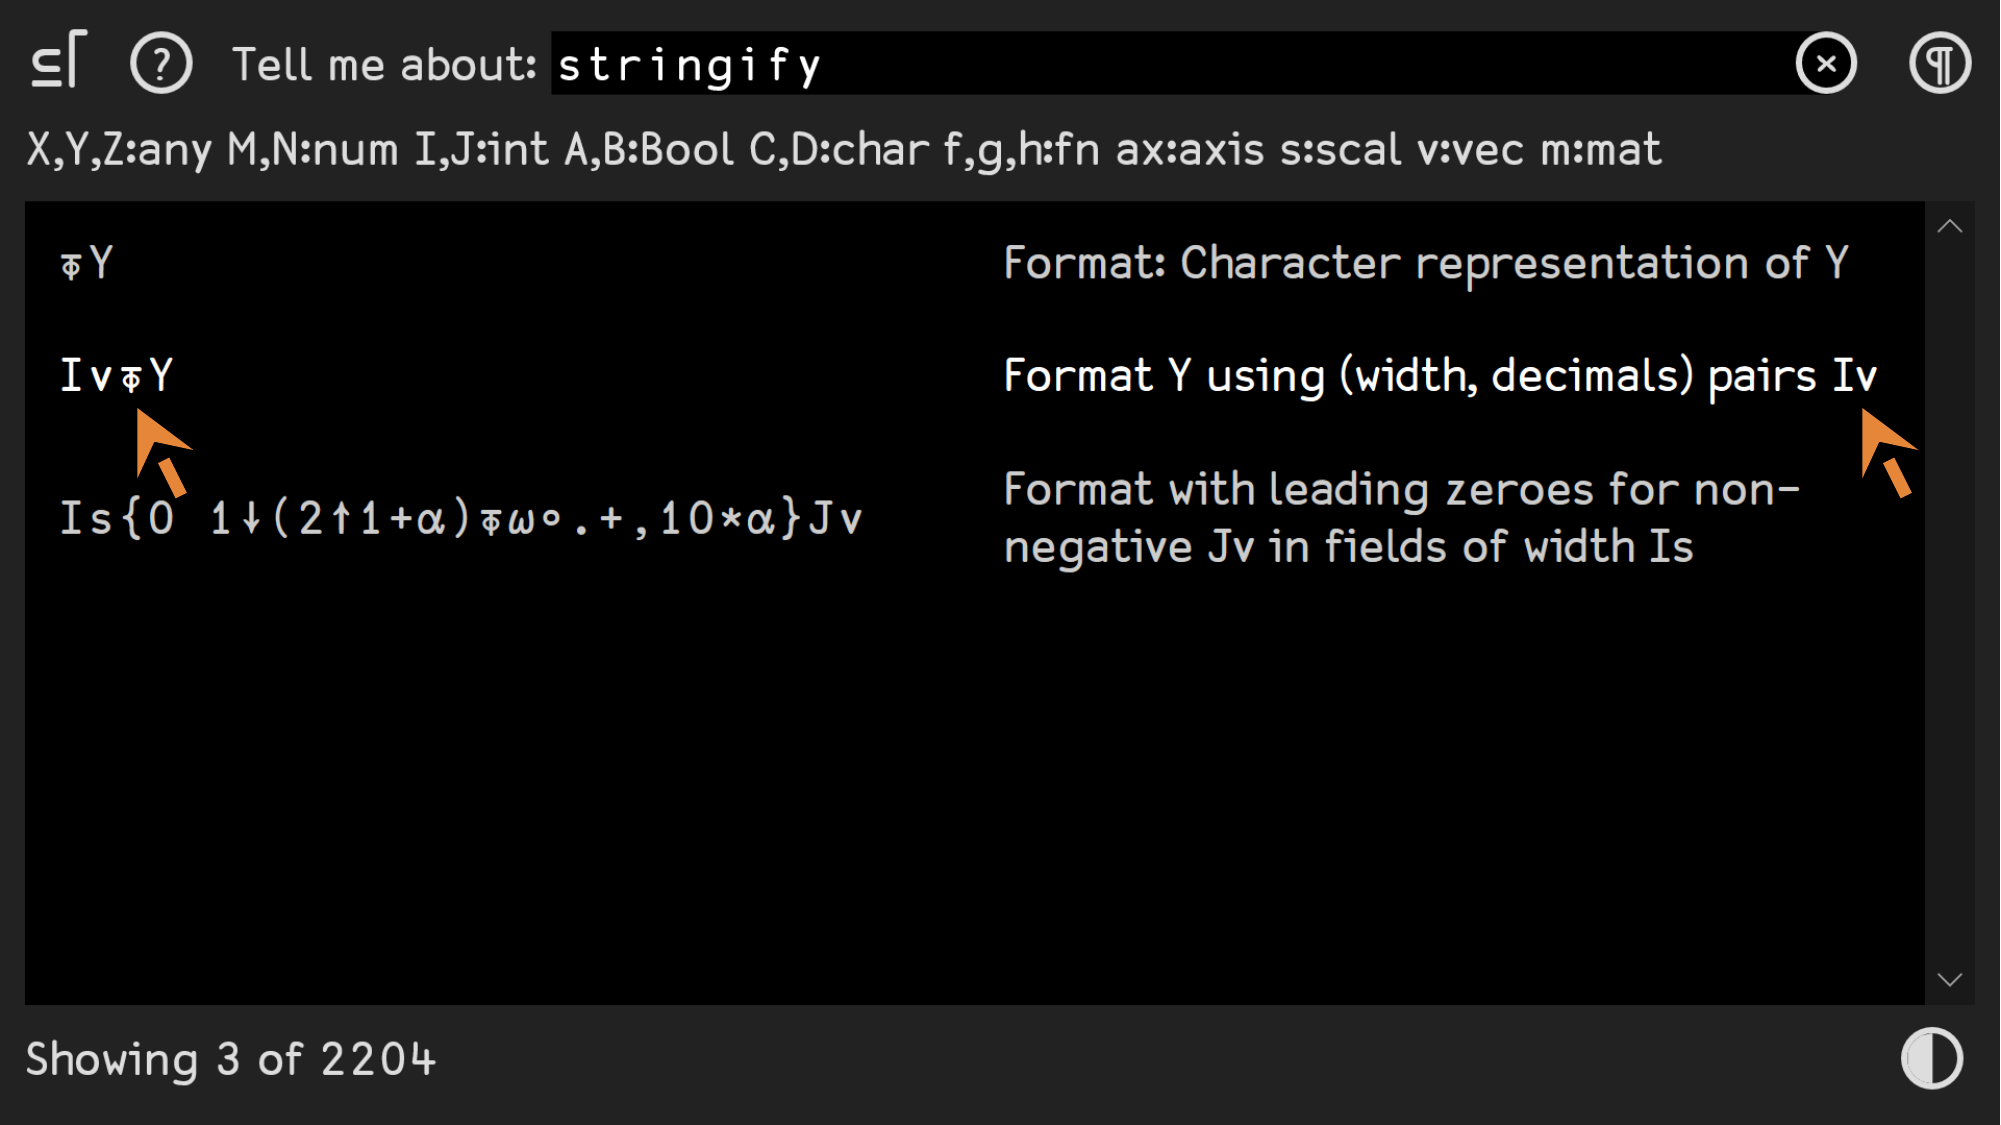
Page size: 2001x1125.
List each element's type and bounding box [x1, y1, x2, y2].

picture [0, 0, 2000, 1125]
text_box [137, 407, 182, 496]
text_box [1862, 407, 1907, 496]
